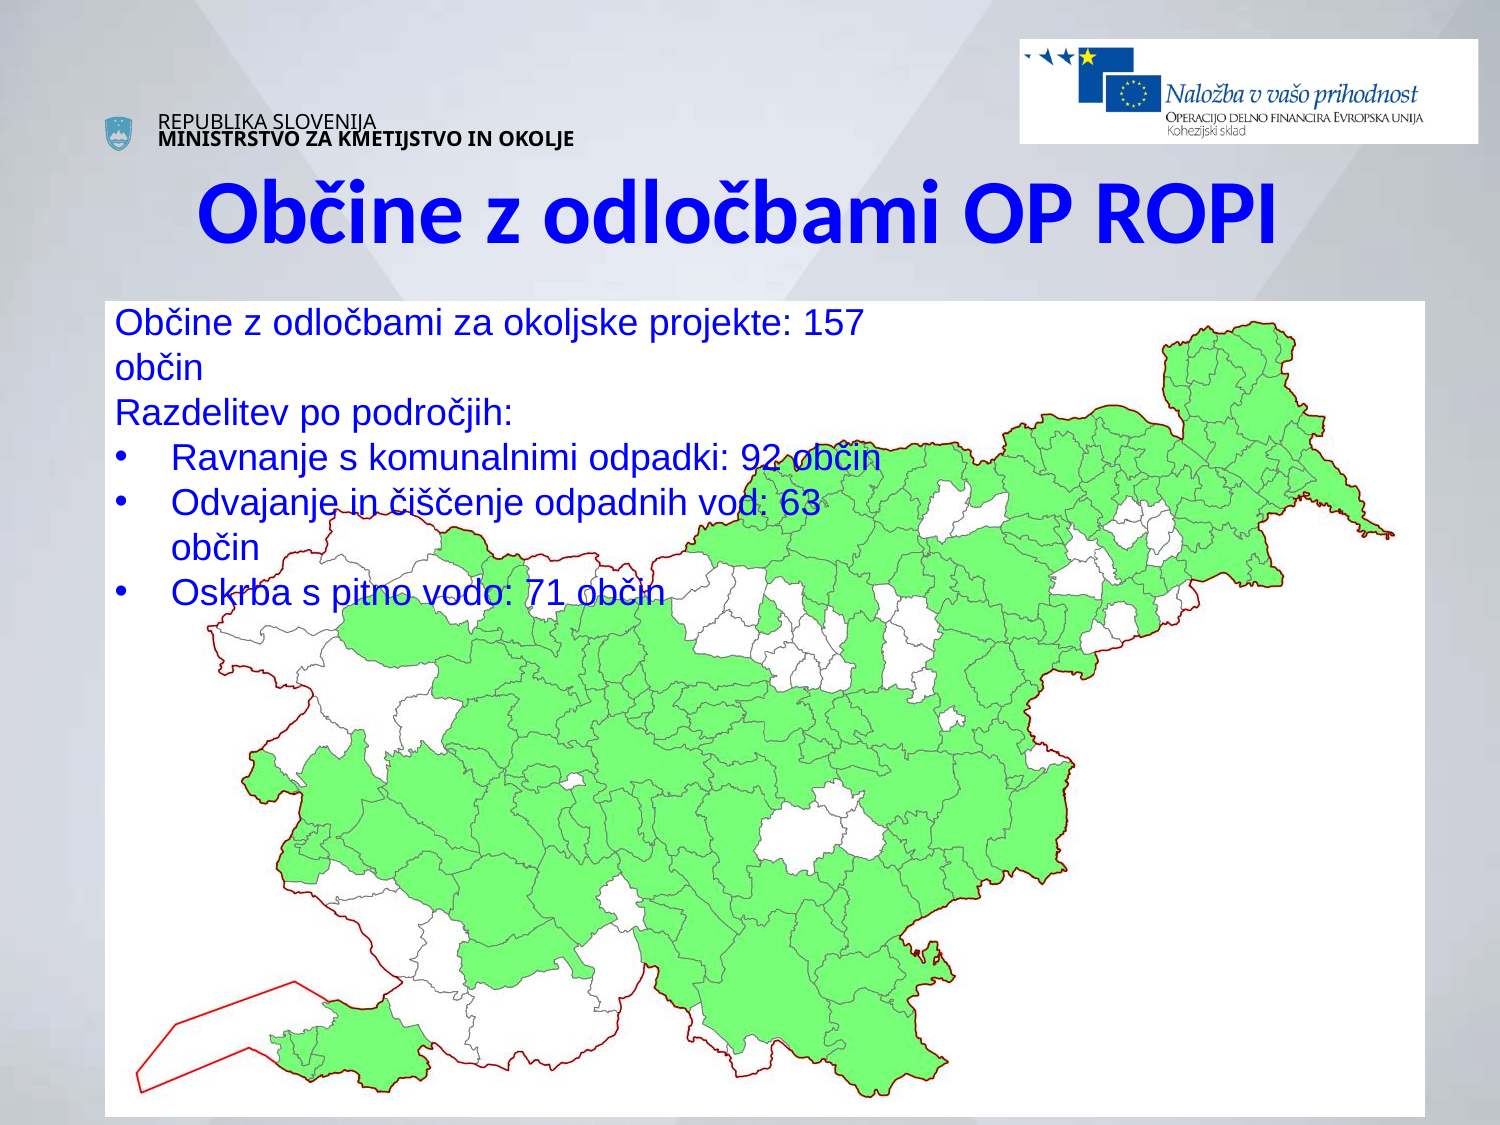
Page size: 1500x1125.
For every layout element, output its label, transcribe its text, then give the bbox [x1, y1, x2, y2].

text_box Občine z odločbami OP ROPI [74, 113, 1425, 302]
picture [0, 0, 1500, 1125]
